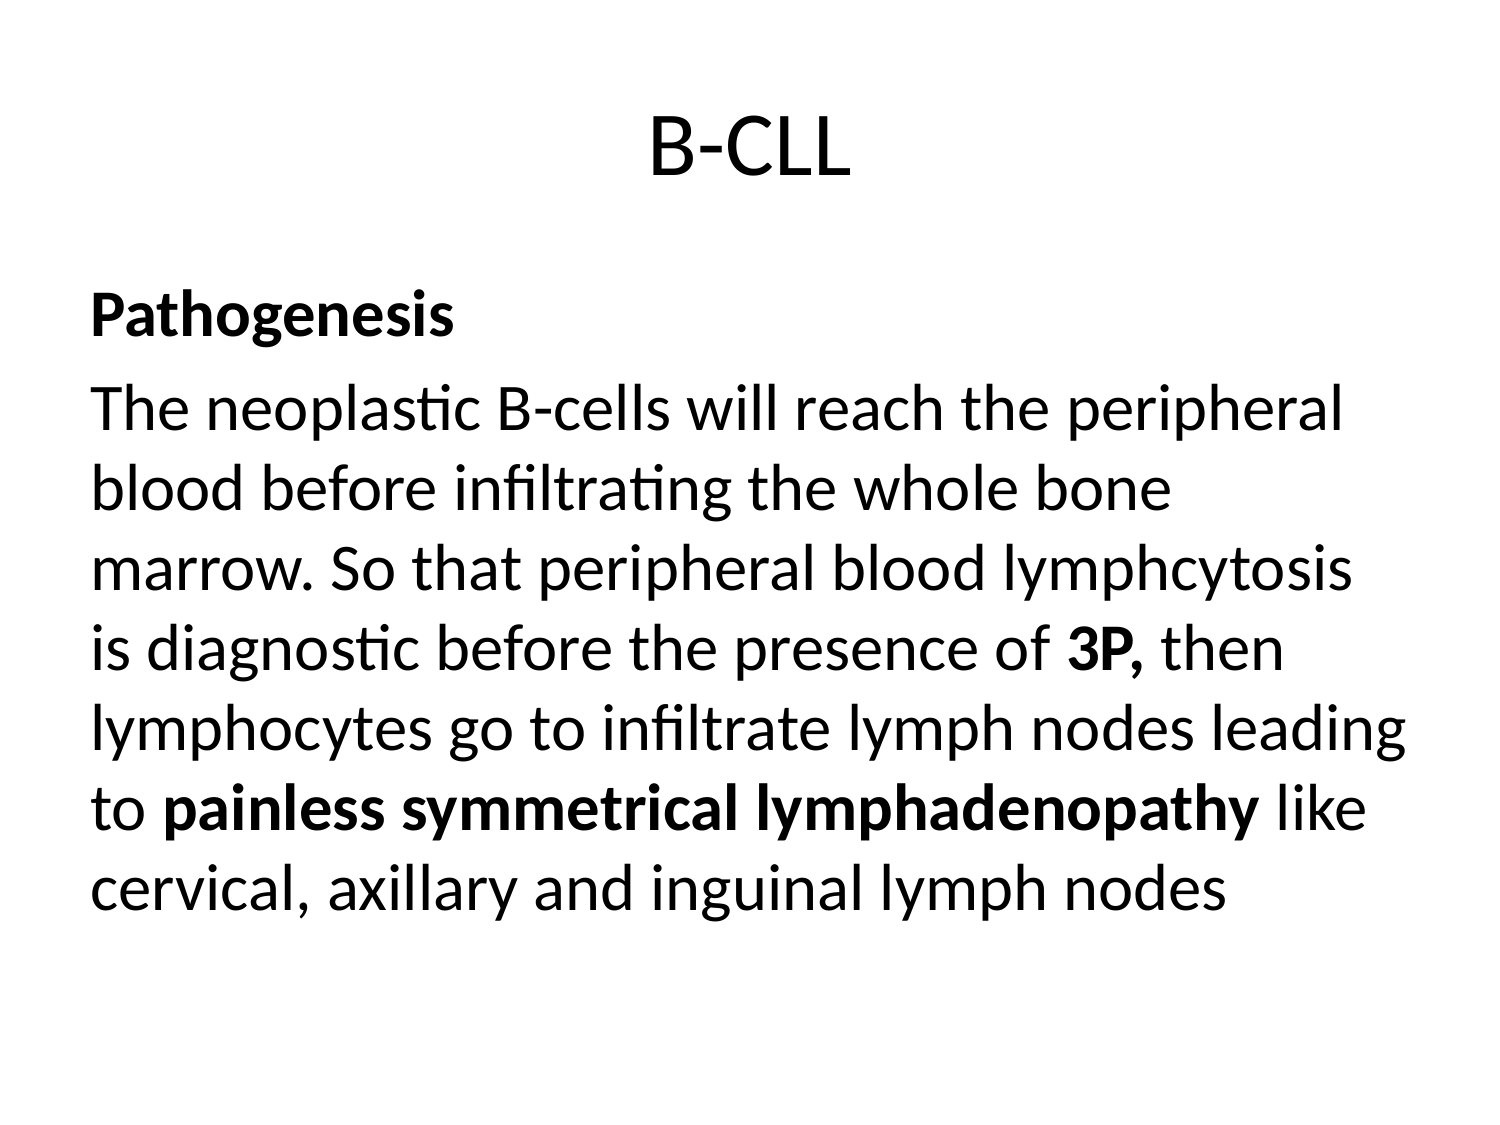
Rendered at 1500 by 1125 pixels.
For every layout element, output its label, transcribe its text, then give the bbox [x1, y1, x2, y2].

list Pathogenesis The neoplastic B-cells will reach the peripheral blood before infiltrating the whole bone marrow. So that peripheral blood lymphcytosis is diagnostic before the presence of 3P, then lymphocytes go to infiltrate lymph nodes leading to painless symmetrical lymphadenopathy like cervical, axillary and inguinal lymph nodes [75, 262, 1425, 1005]
title B-CLL [75, 45, 1425, 233]
